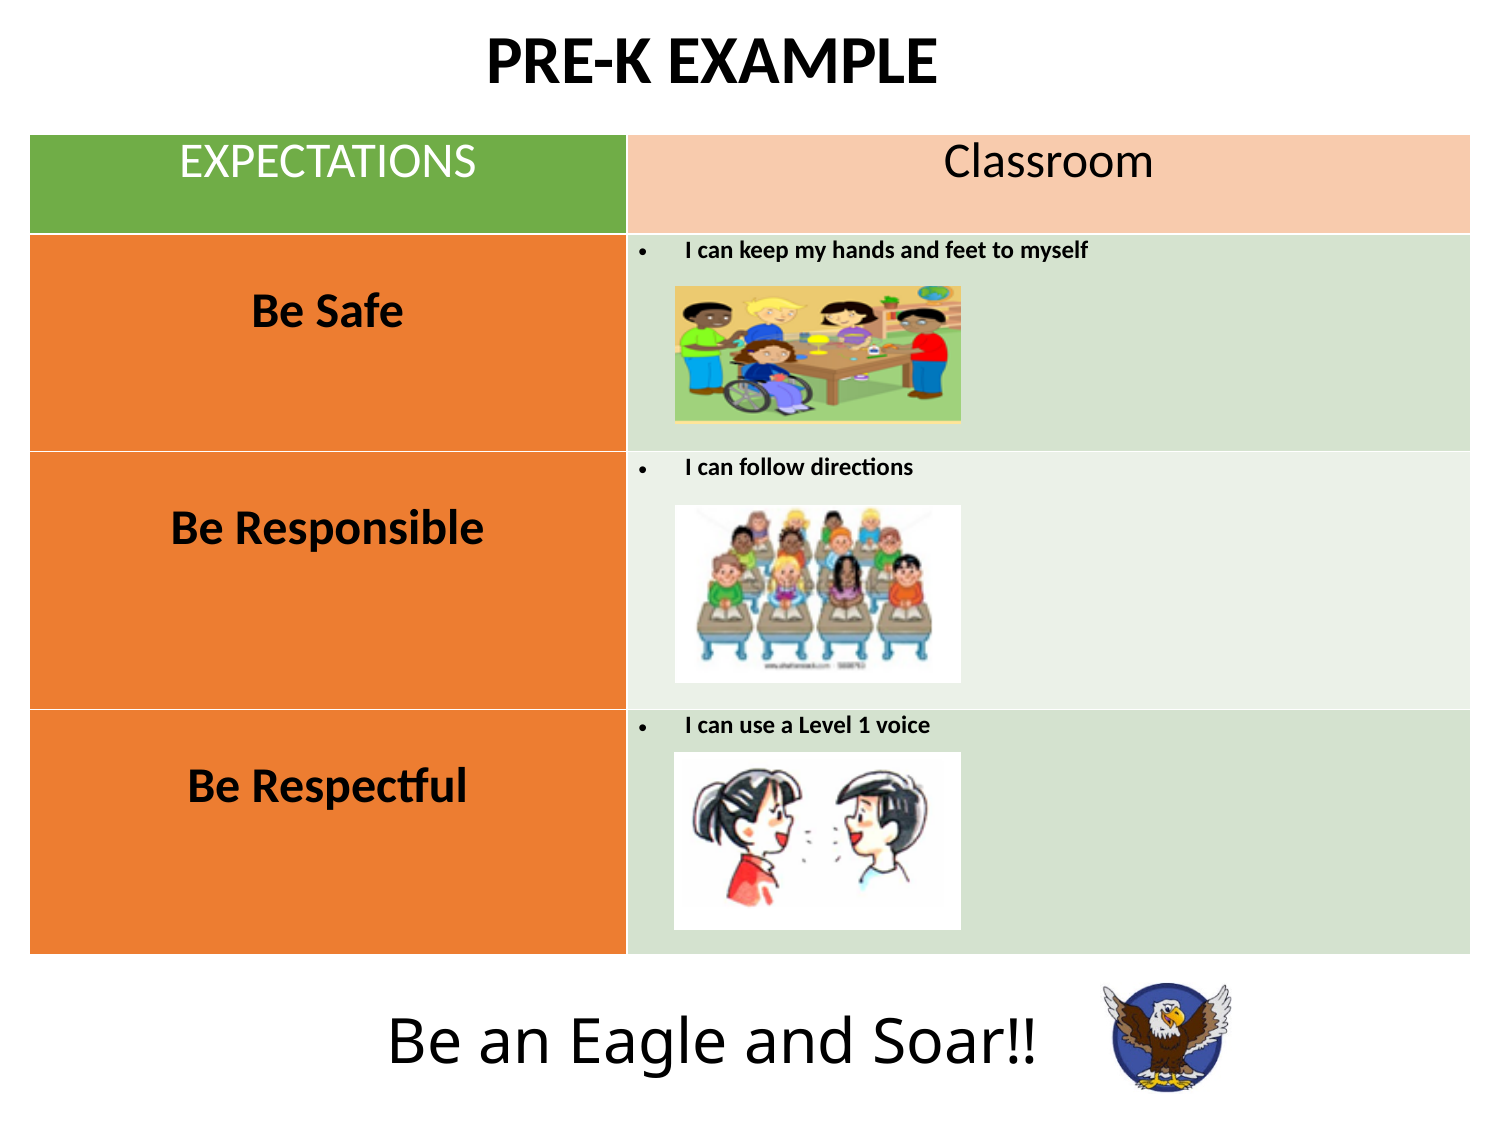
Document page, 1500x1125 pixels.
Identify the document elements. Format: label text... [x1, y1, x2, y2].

table_cell I can follow directions [628, 452, 1470, 709]
picture [674, 286, 961, 424]
picture [674, 752, 961, 930]
table_cell Be Safe [30, 235, 626, 451]
table_cell I can keep my hands and feet to myself [628, 235, 1470, 451]
picture [674, 505, 961, 683]
picture [1099, 982, 1235, 1094]
text_box PRE-K EXAMPLE [394, 7, 1032, 105]
table_header EXPECTATIONS [30, 135, 626, 233]
table_header Classroom [628, 135, 1470, 233]
table_cell I can use a Level 1 voice [628, 710, 1470, 954]
table_cell Be Responsible [30, 452, 626, 709]
table_cell Be Respectful [30, 710, 626, 954]
text_box Be an Eagle and Soar!! [303, 993, 1099, 1083]
